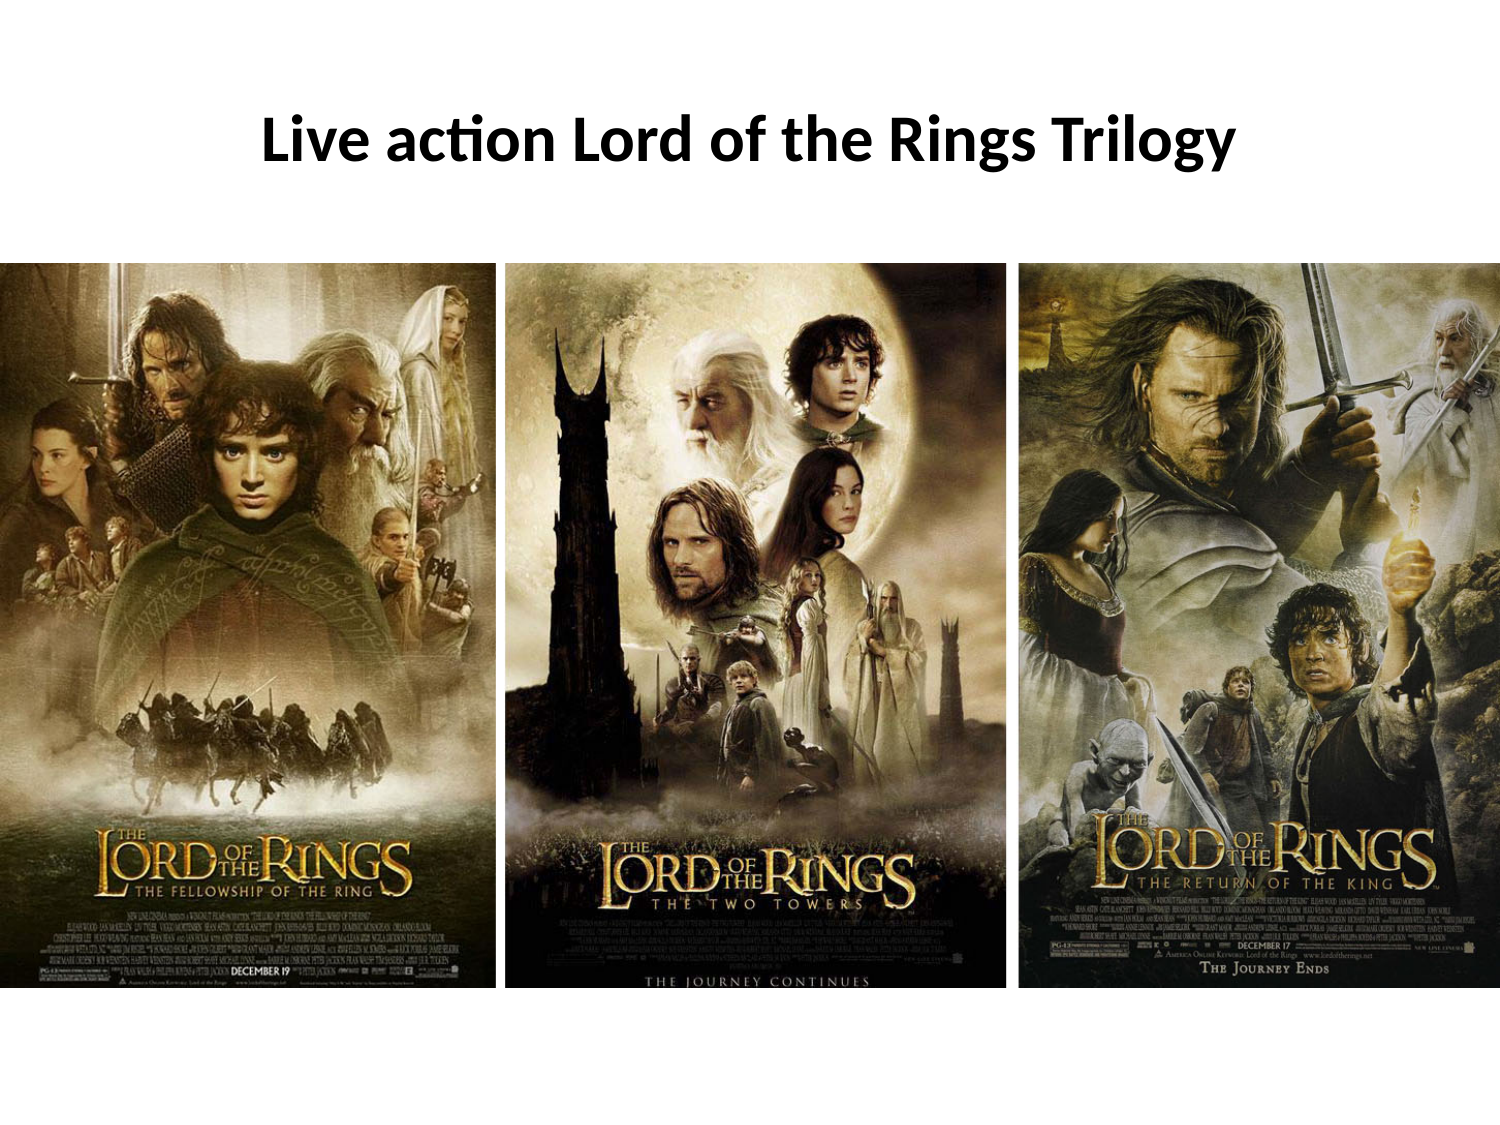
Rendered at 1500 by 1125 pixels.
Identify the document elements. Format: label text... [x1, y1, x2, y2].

picture [0, 263, 1500, 988]
text_box Live action Lord of the Rings Trilogy [74, 87, 1425, 261]
